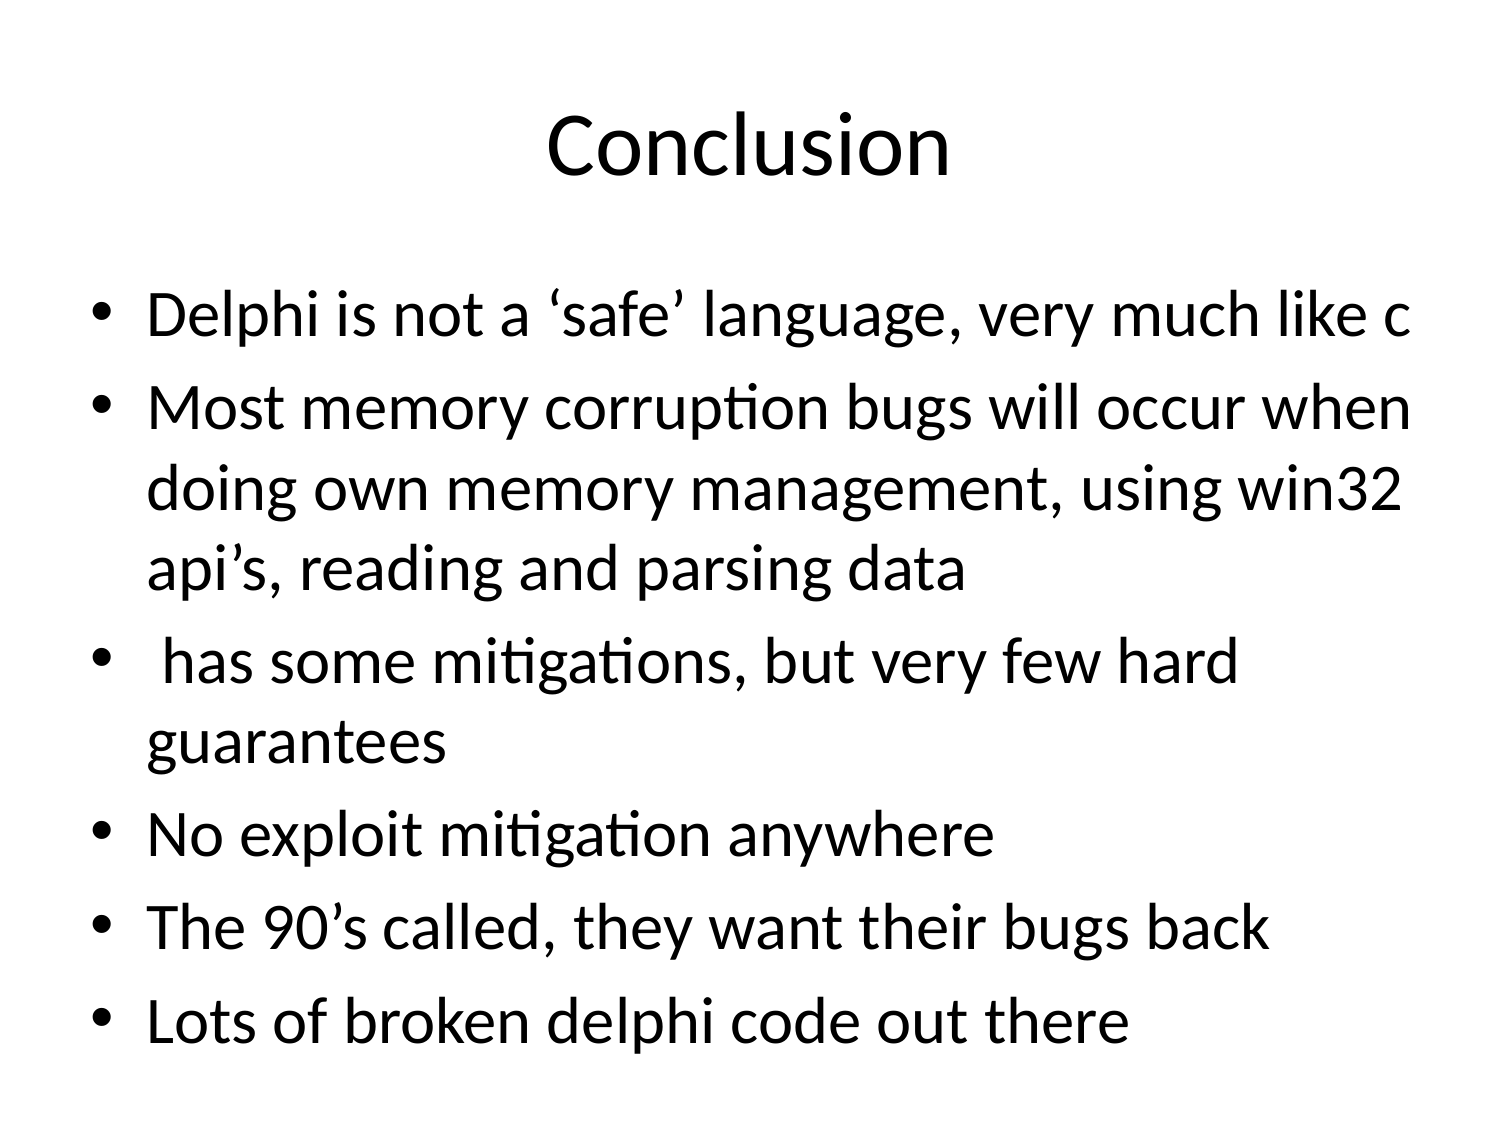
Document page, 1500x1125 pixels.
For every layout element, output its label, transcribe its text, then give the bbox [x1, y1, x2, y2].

title Conclusion [75, 45, 1425, 233]
list Delphi is not a ‘safe’ language, very much like c Most memory corruption bugs will occur when doing own memory management, using win32 api’s, reading and parsing data has some mitigations, but very few hard guarantees No exploit mitigation anywhere The 90’s called, they want their bugs back Lots of broken delphi code out there [75, 262, 1500, 1125]
